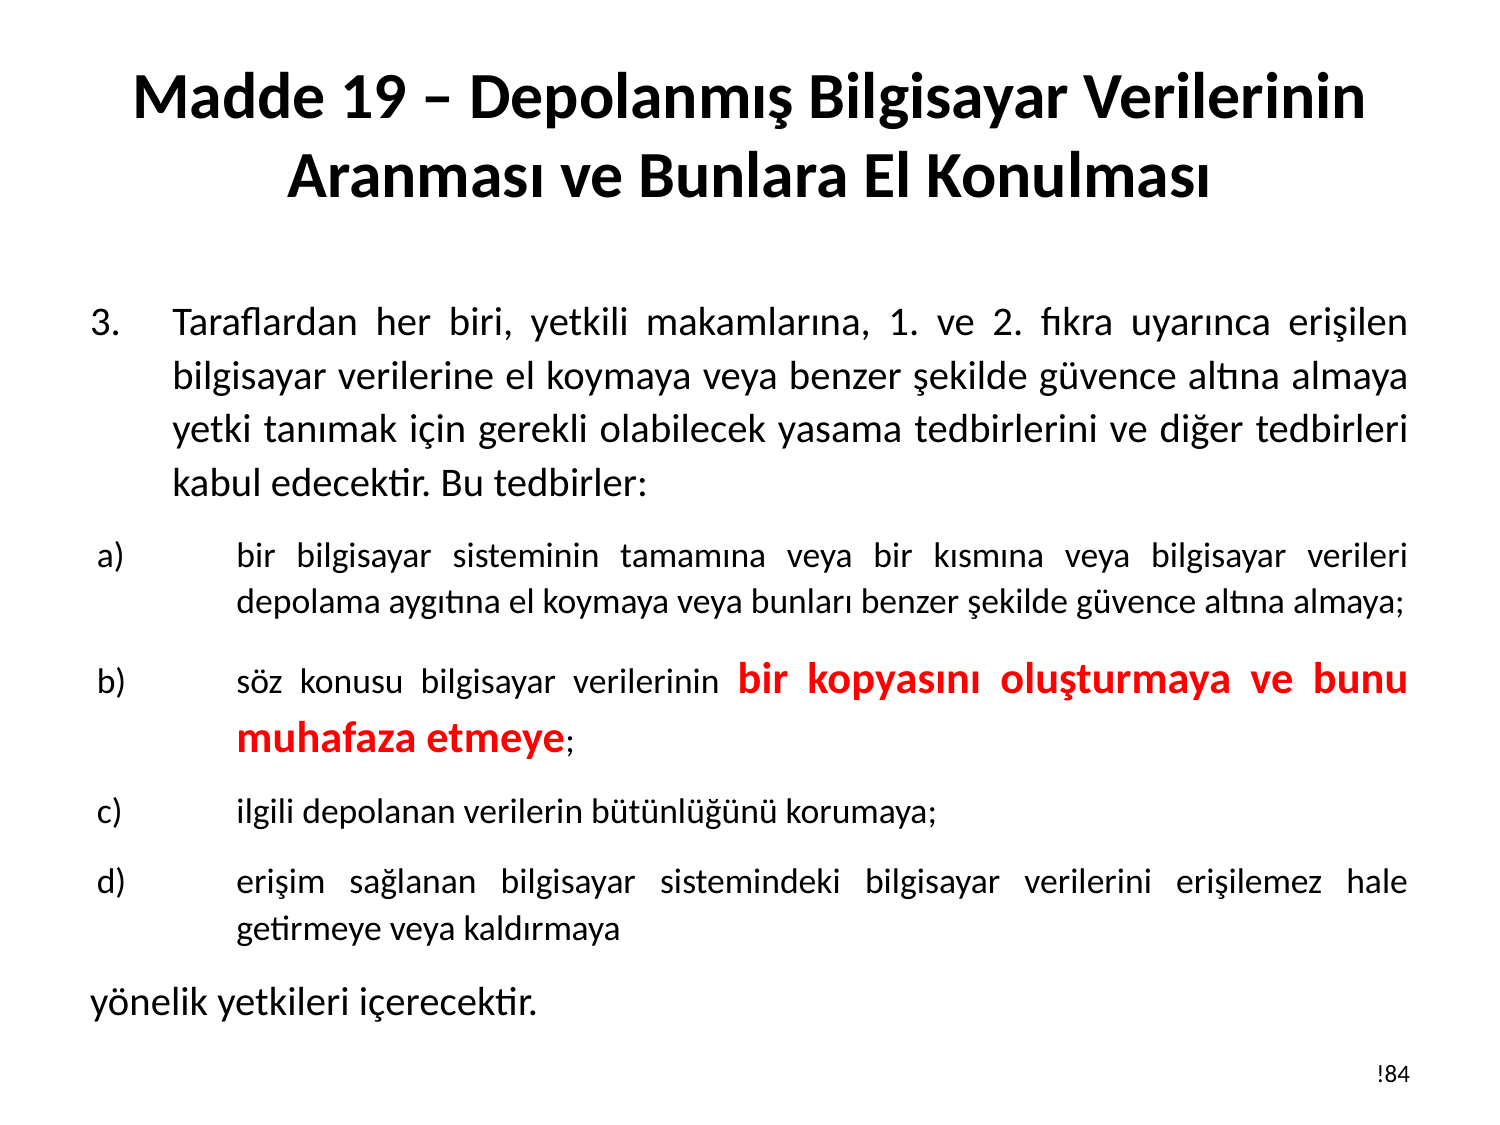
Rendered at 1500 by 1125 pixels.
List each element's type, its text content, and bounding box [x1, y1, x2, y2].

list Taraflardan her biri, yetkili makamlarına, 1. ve 2. fıkra uyarınca erişilen bilgisayar verilerine el koymaya veya benzer şekilde güvence altına almaya yetki tanımak için gerekli olabilecek yasama tedbirlerini ve diğer tedbirleri kabul edecektir. Bu tedbirler: bir bilgisayar sisteminin tamamına veya bir kısmına veya bilgisayar verileri depolama aygıtına el koymaya veya bunları benzer şekilde güvence altına almaya; söz konusu bilgisayar verilerinin bir kopyasını oluşturmaya ve bunu muhafaza etmeye; ilgili depolanan verilerin bütünlüğünü korumaya; erişim sağlanan bilgisayar sistemindeki bilgisayar verilerini erişilemez hale getirmeye veya kaldırmaya yönelik yetkileri içerecektir. [74, 282, 1426, 1073]
title Madde 19 – Depolanmış Bilgisayar Verilerinin Aranması ve Bunlara El Konulması [74, 44, 1426, 220]
slide_number !84 [1074, 1042, 1425, 1103]
